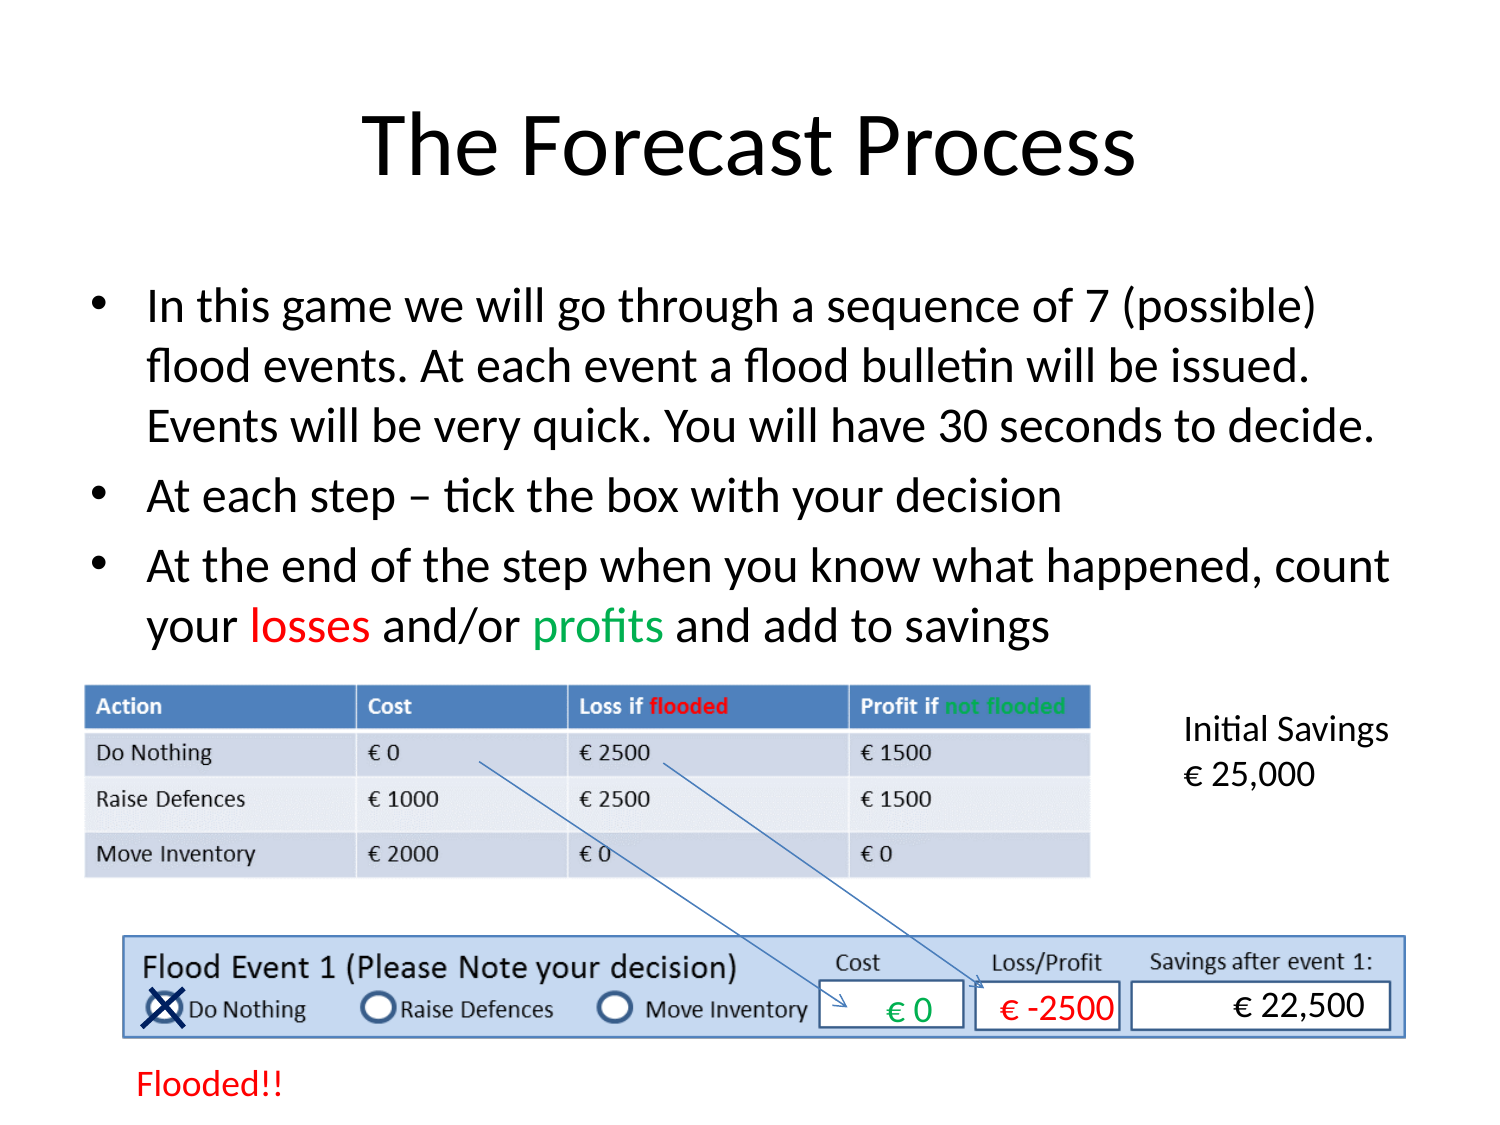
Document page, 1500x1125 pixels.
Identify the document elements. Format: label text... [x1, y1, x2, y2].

text_box Flooded!! [121, 1052, 300, 1112]
list In this game we will go through a sequence of 7 (possible) flood events. At each event a flood bulletin will be issued. Events will be very quick. You will have 30 seconds to decide. At each step – tick the box with your decision At the end of the step when you know what happened, count your losses and/or profits and add to savings [75, 264, 1425, 1008]
text_box Initial Savings € 25,000 [1168, 696, 1405, 802]
picture [83, 683, 1091, 884]
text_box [478, 761, 848, 1008]
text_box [663, 762, 985, 989]
title The Forecast Process [75, 45, 1425, 233]
picture [120, 935, 1407, 1041]
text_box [141, 988, 185, 1028]
